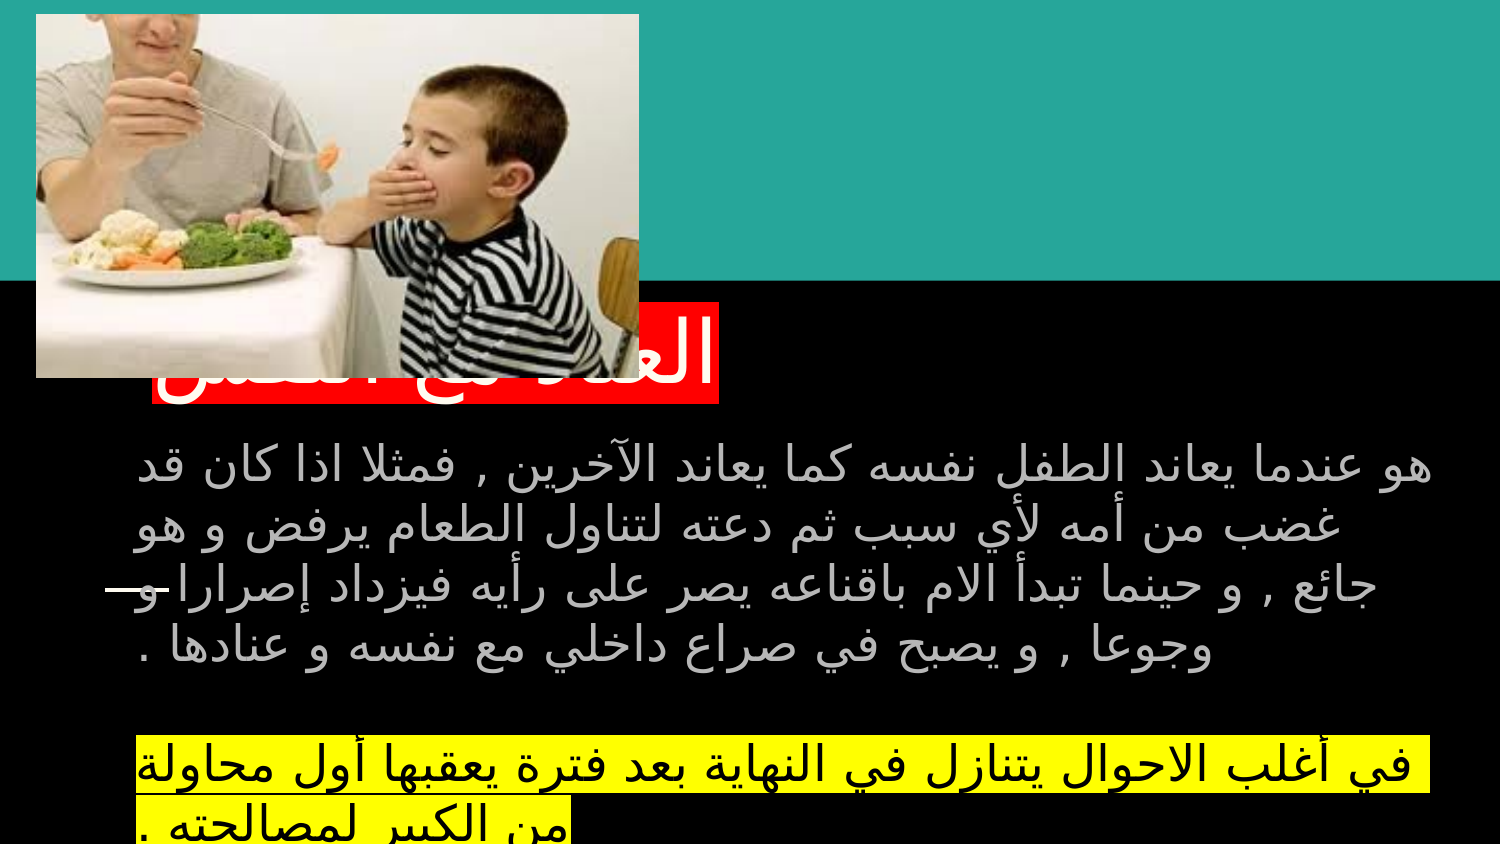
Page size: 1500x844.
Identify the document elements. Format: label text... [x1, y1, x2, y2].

title العناد مع النفس [137, 166, 1469, 416]
picture [36, 14, 640, 378]
subtitle هو عندما يعاند الطفل نفسه كما يعاند الآخرين , فمثلا اذا كان قد غضب من أمه لأي سبب ثم دعته لتناول الطعام يرفض و هو جائع , و حينما تبدأ الام باقناعه يصر على رأيه فيزداد إصرارا و وجوعا , و يصبح في صراع داخلي مع نفسه و عنادها . في أغلب الاحوال يتنازل في النهاية بعد فترة يعقبها أول محاولة من الكبير لمصالحته . [121, 415, 1453, 546]
